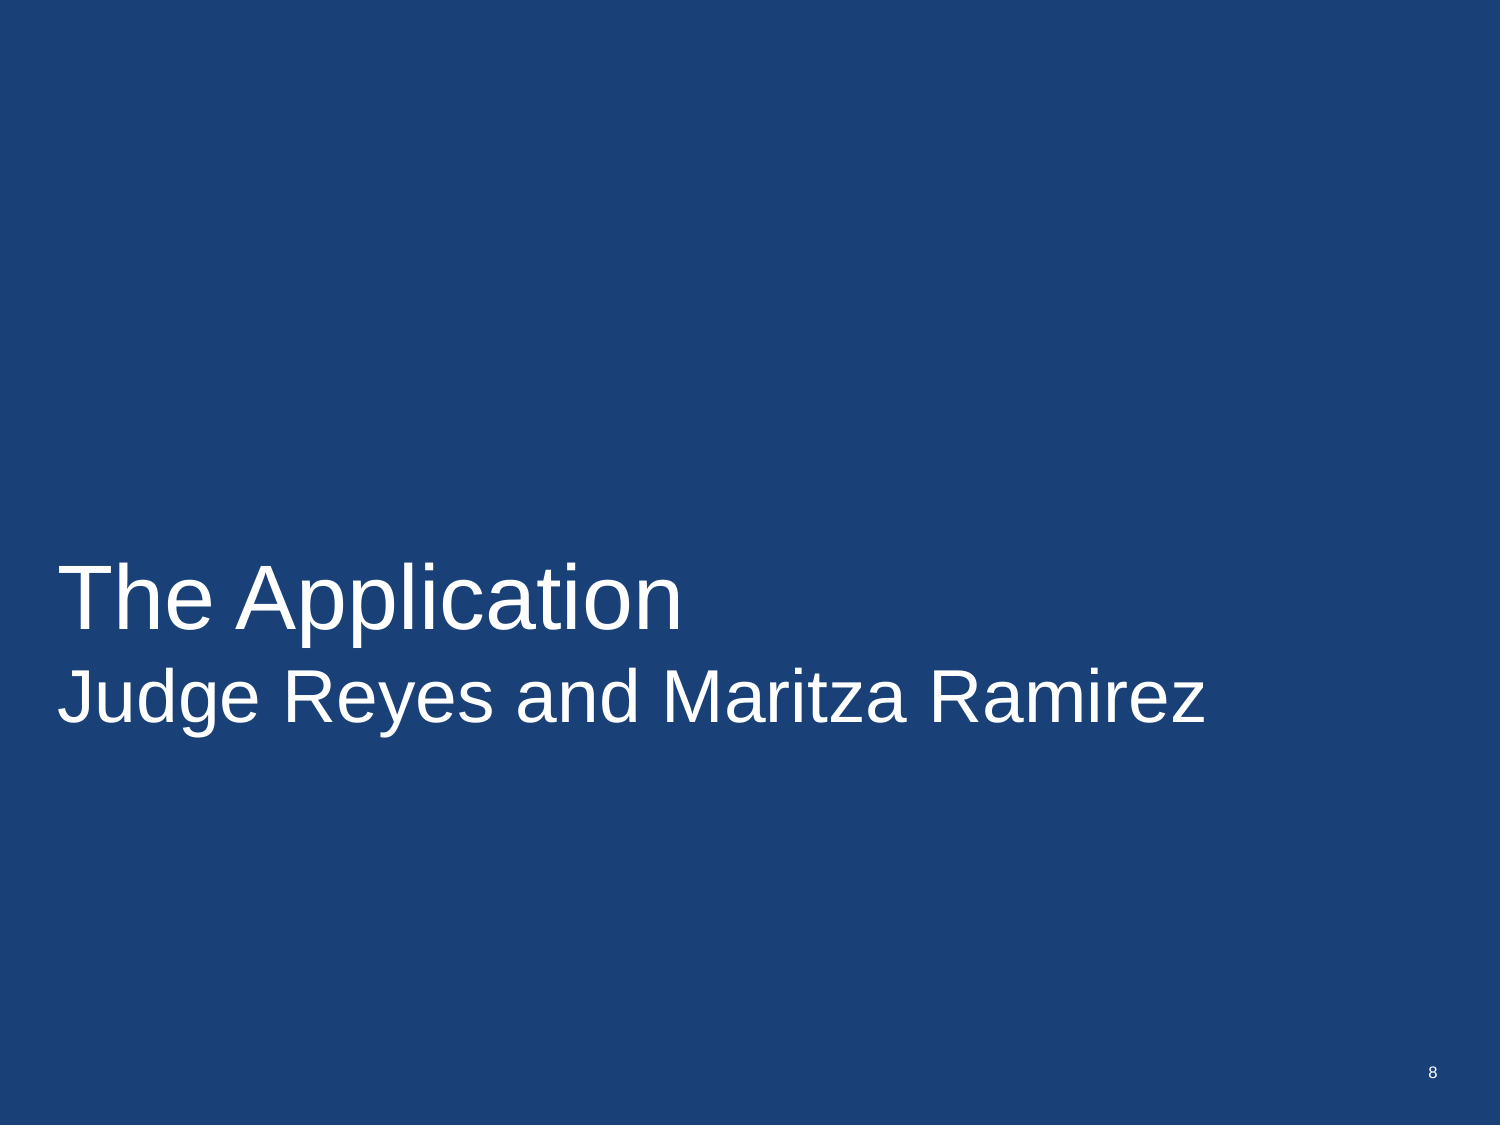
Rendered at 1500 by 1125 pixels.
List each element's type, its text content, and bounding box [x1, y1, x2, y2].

title The Application Judge Reyes and Maritza Ramirez [57, 537, 1438, 950]
slide_number 8 [1307, 1051, 1438, 1093]
